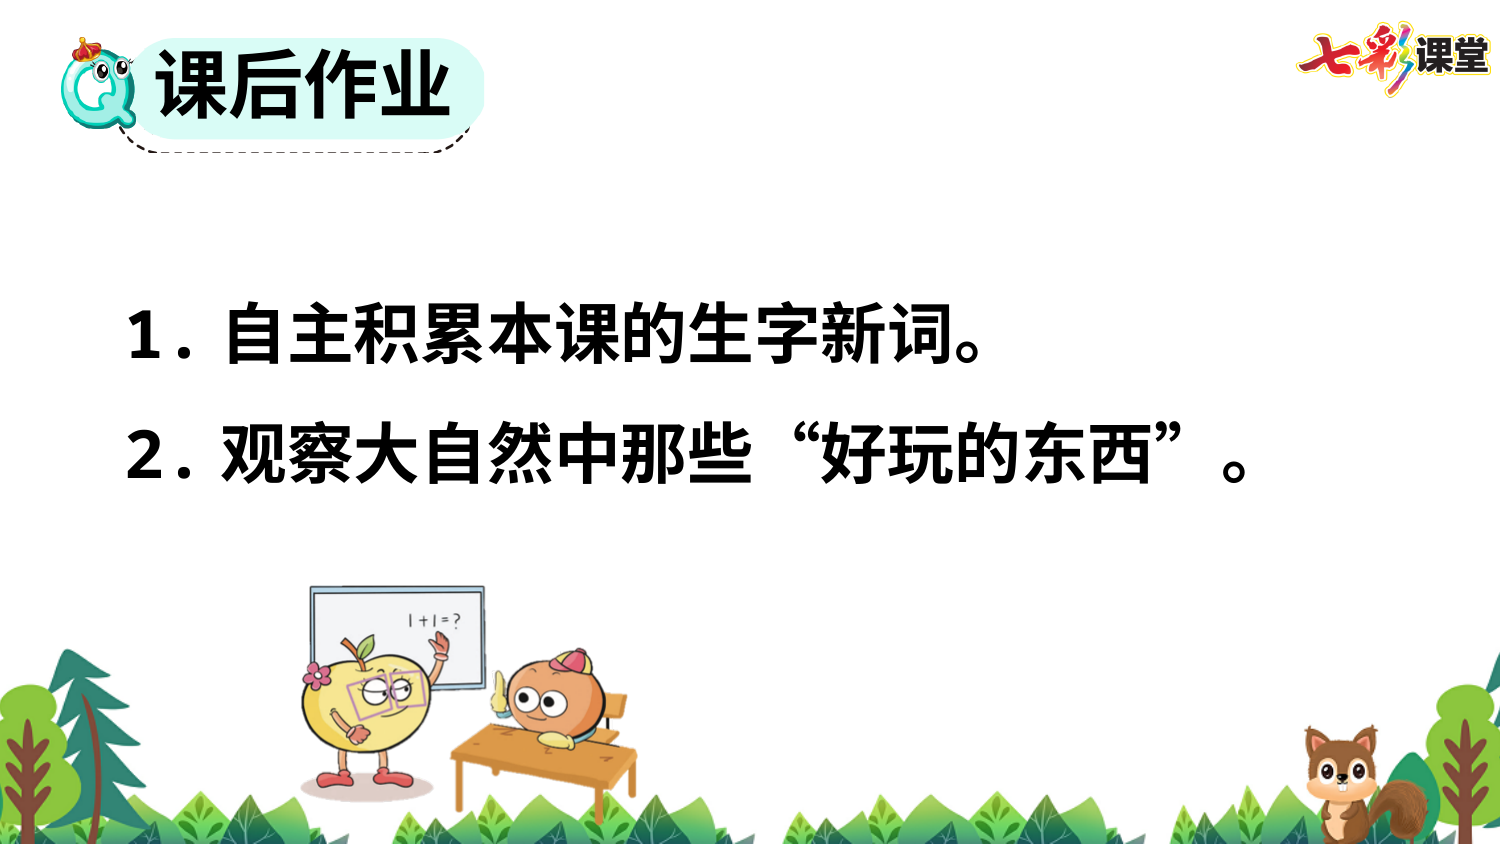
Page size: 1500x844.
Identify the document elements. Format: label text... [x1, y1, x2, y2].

picture [0, 0, 1500, 844]
text_box 1.自主积累本课的生字新词。 2.观察大自然中那些“好玩的东西”。 [109, 244, 1480, 500]
text_box 课后作业 [141, 32, 491, 134]
